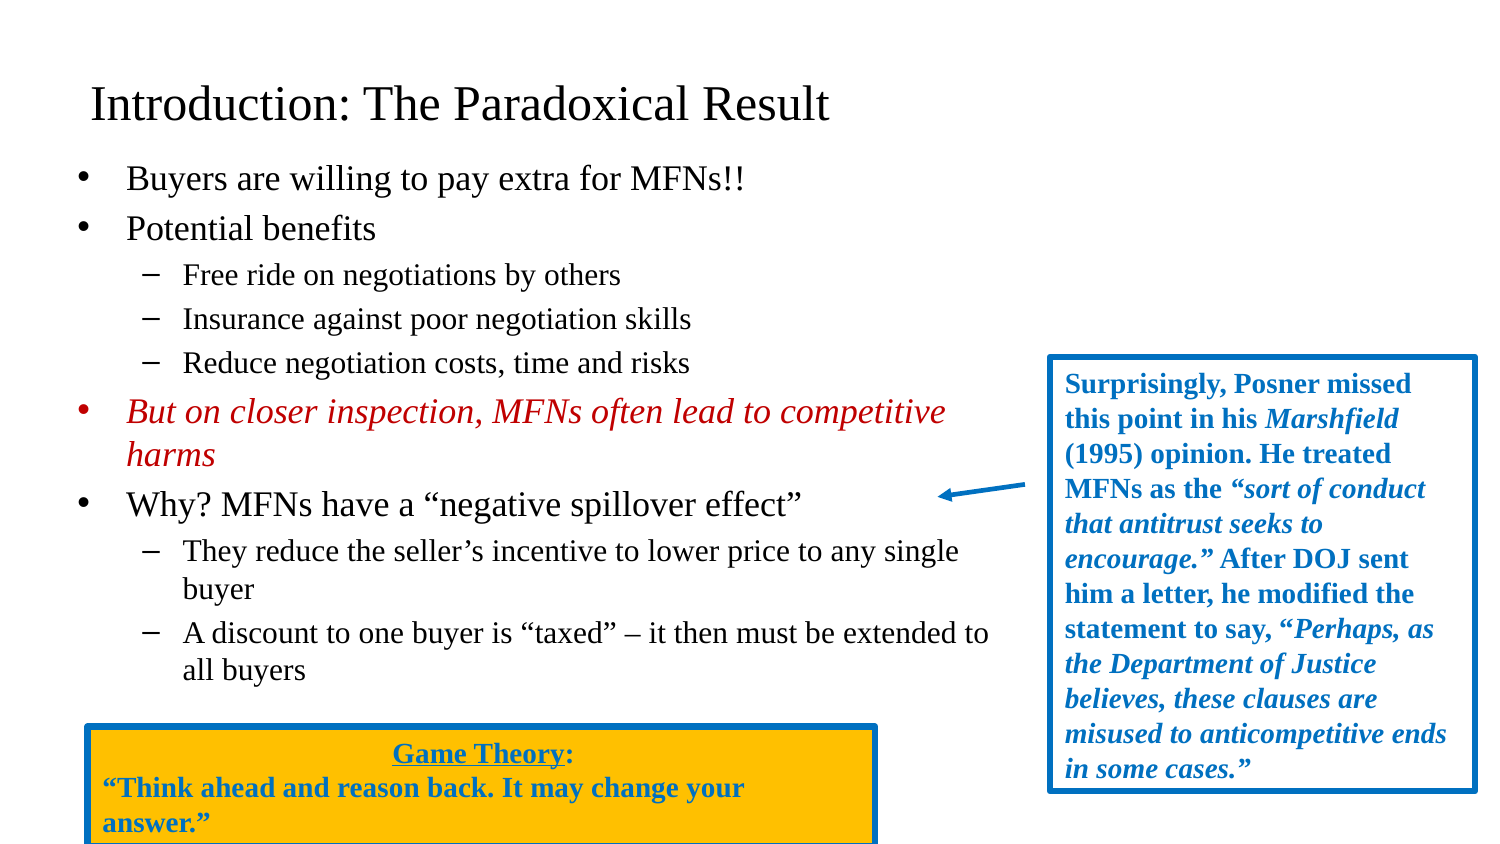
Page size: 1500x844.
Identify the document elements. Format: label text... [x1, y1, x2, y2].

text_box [937, 484, 1026, 498]
list Buyers are willing to pay extra for MFNs!! Potential benefits Free ride on negotiations by others Insurance against poor negotiation skills Reduce negotiation costs, time and risks But on closer inspection, MFNs often lead to competitive harms Why? MFNs have a “negative spillover effect” They reduce the seller’s incentive to lower price to any single buyer A discount to one buyer is “taxed” – it then must be extended to all buyers [62, 146, 1038, 704]
title Introduction: The Paradoxical Result [75, 30, 1425, 171]
text_box Surprisingly, Posner missed this point in his Marshfield (1995) opinion. He treated MFNs as the “sort of conduct that antitrust seeks to encourage.” After DOJ sent him a letter, he modified the statement to say, “Perhaps, as the Department of Justice believes, these clauses are misused to anticompetitive ends in some cases.” [1050, 356, 1475, 792]
text_box Game Theory: “Think ahead and reason back. It may change your answer.” [87, 726, 875, 844]
